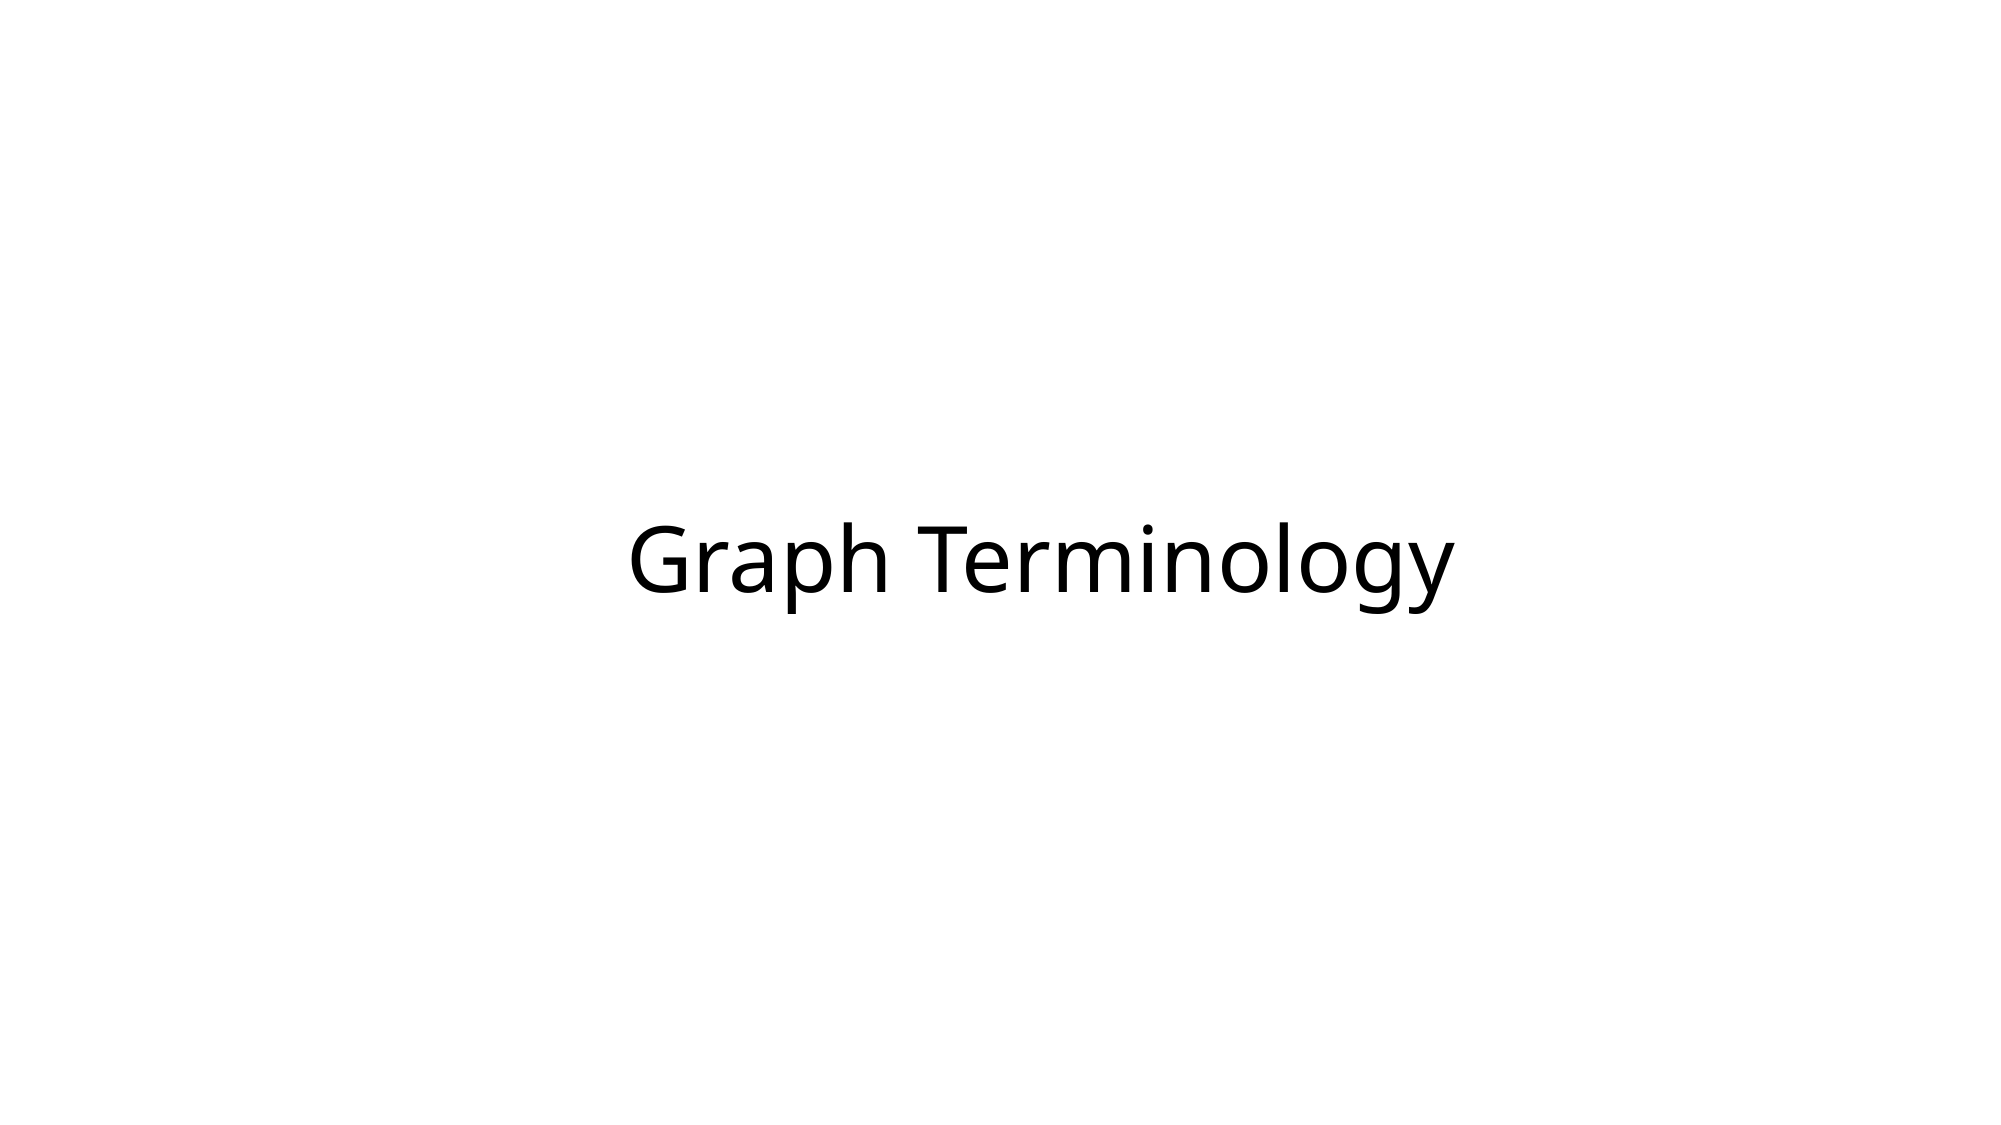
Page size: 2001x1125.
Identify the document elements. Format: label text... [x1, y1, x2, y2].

title Graph Terminology [178, 453, 1904, 672]
